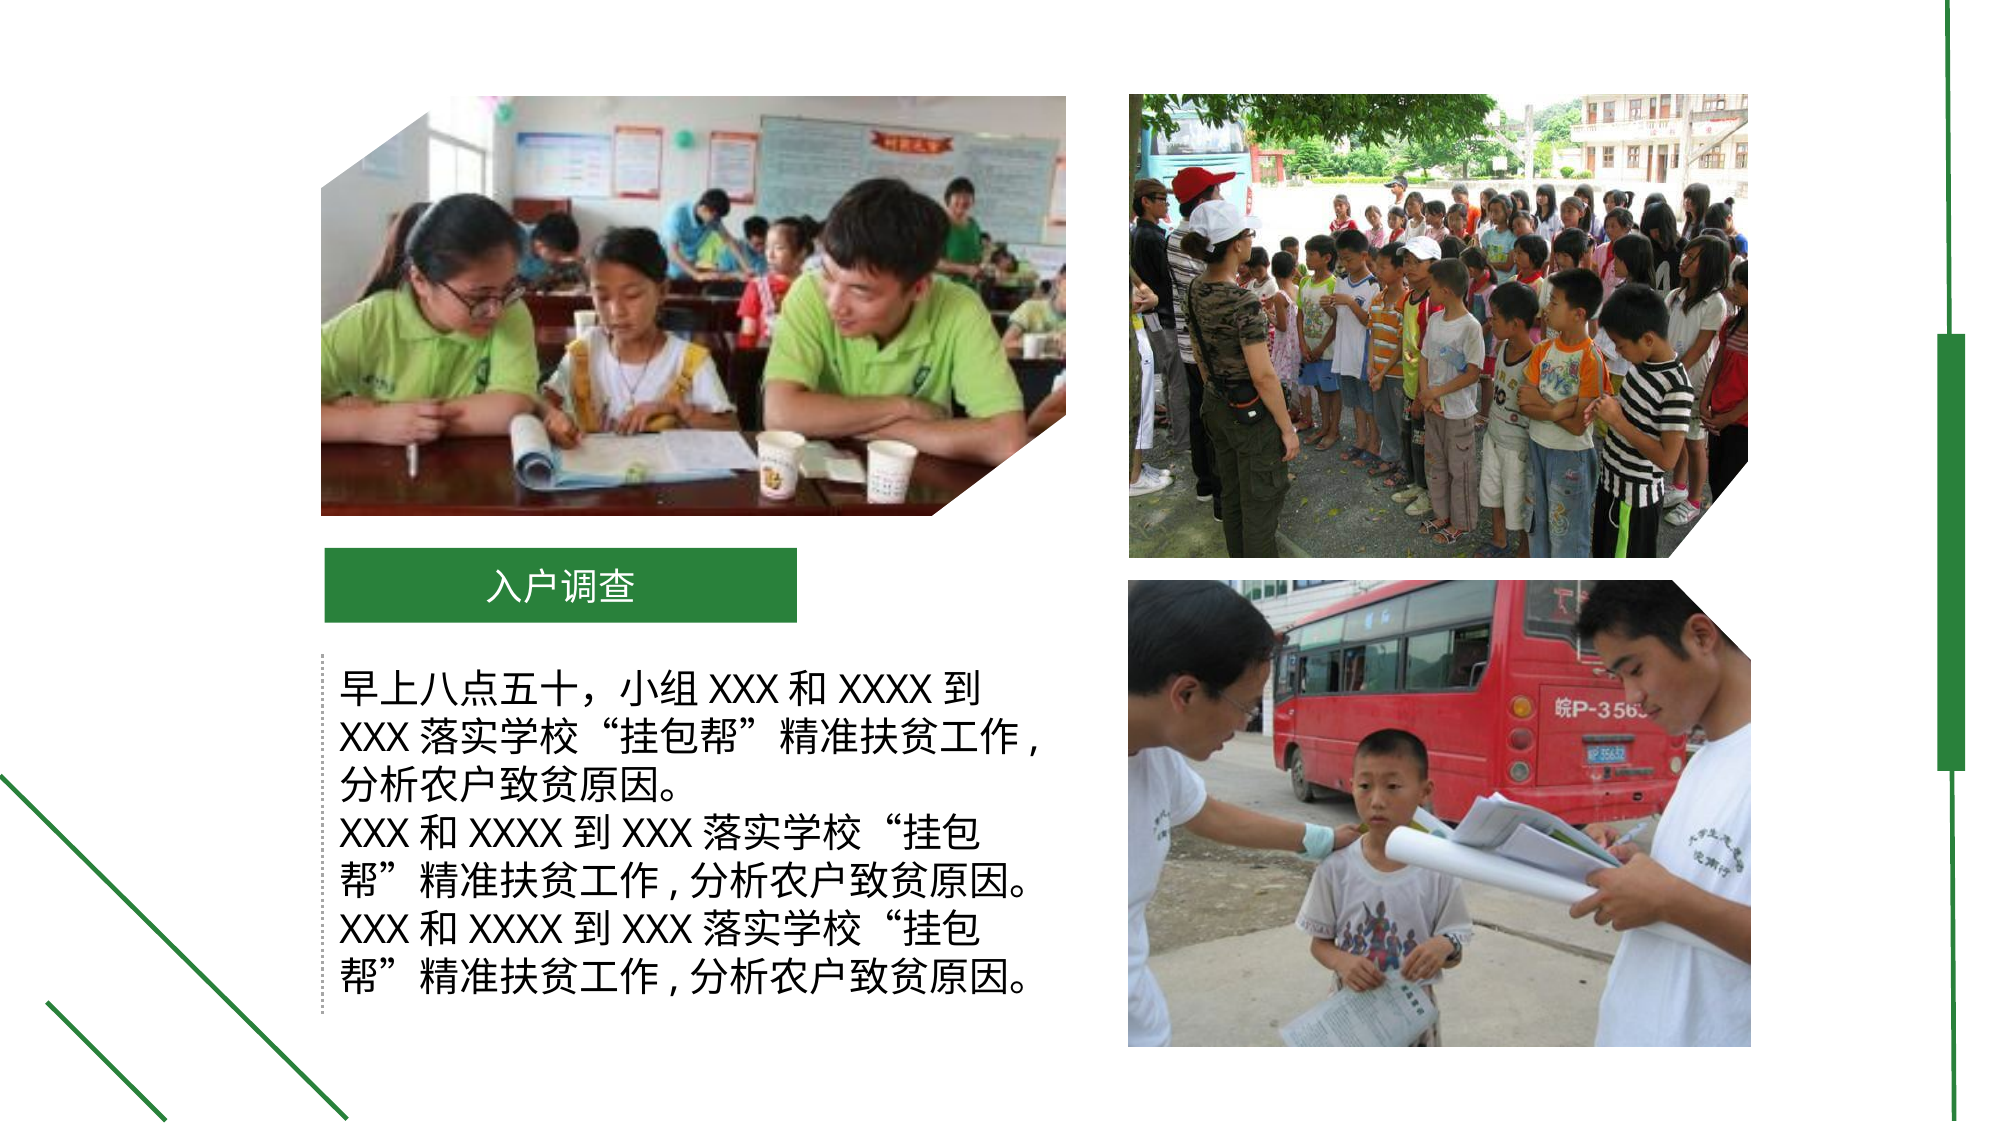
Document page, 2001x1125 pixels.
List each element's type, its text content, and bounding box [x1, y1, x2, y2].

text_box 早上八点五十，小组XXX和XXXX到XXX落实学校“挂包帮”精准扶贫工作,分析农户致贫原因。 XXX和XXXX到XXX落实学校“挂包帮”精准扶贫工作,分析农户致贫原因。 XXX和XXXX到XXX落实学校“挂包帮”精准扶贫工作,分析农户致贫原因。 [324, 655, 1073, 1008]
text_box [46, 1001, 166, 1121]
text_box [279, 88, 1086, 529]
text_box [1129, 94, 1793, 560]
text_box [1128, 573, 1795, 1047]
text_box 入户调查 [323, 547, 798, 624]
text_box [1, 773, 346, 1121]
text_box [1947, 0, 1955, 1121]
text_box [1955, 333, 1966, 772]
text_box [1936, 333, 1947, 772]
